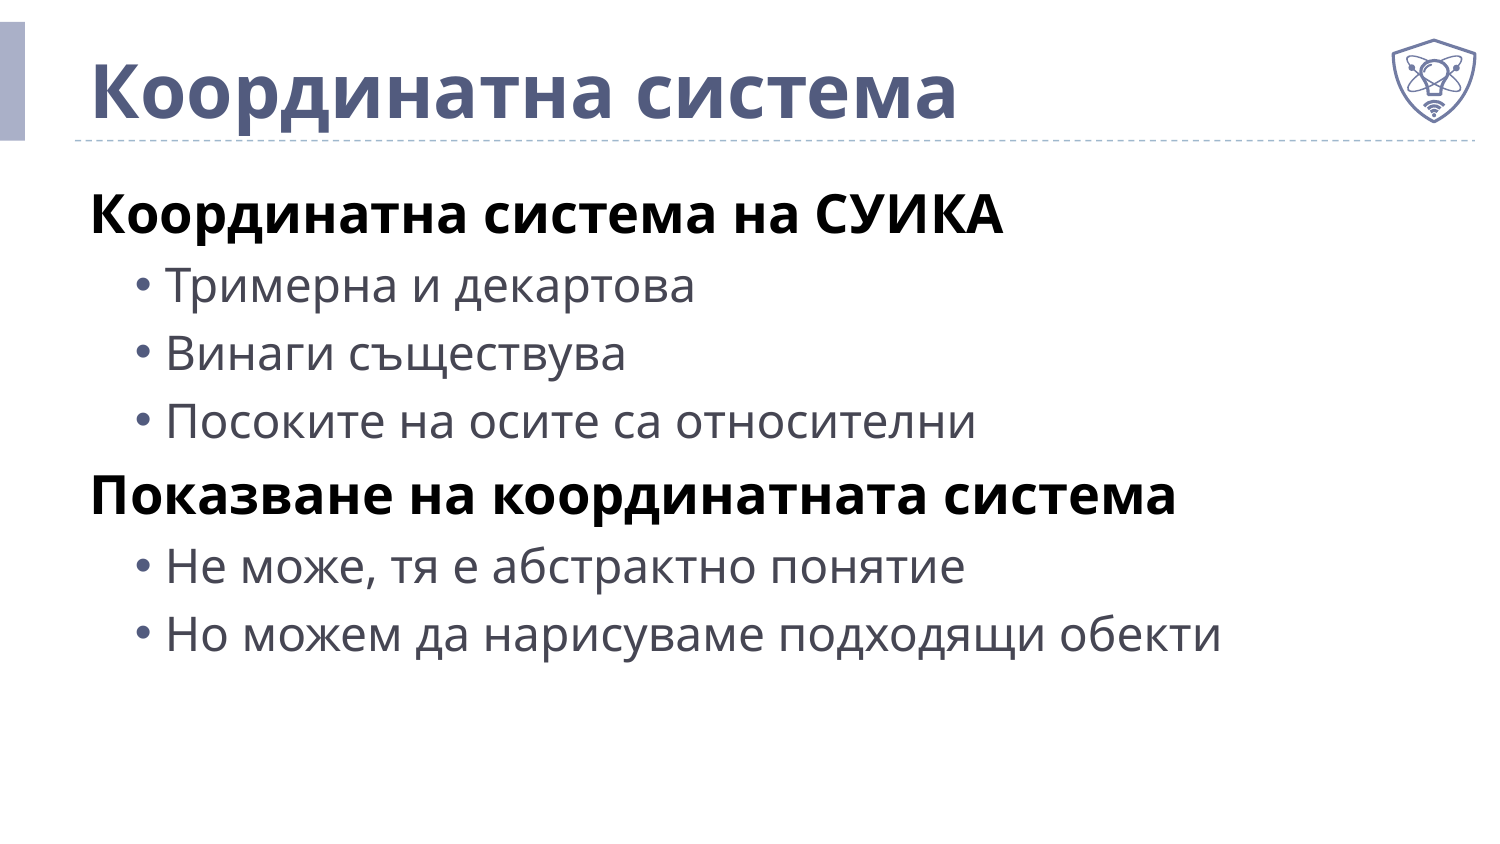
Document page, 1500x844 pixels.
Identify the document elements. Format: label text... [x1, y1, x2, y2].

list Координатна система на СУИКА Тримерна и декартова Винаги съществува Посоките на осите са относителни Показване на координатната система Не може, тя е абстрактно понятие Но можем да нарисуваме подходящи обекти [75, 171, 1475, 835]
title Координатна система [75, 18, 1475, 141]
